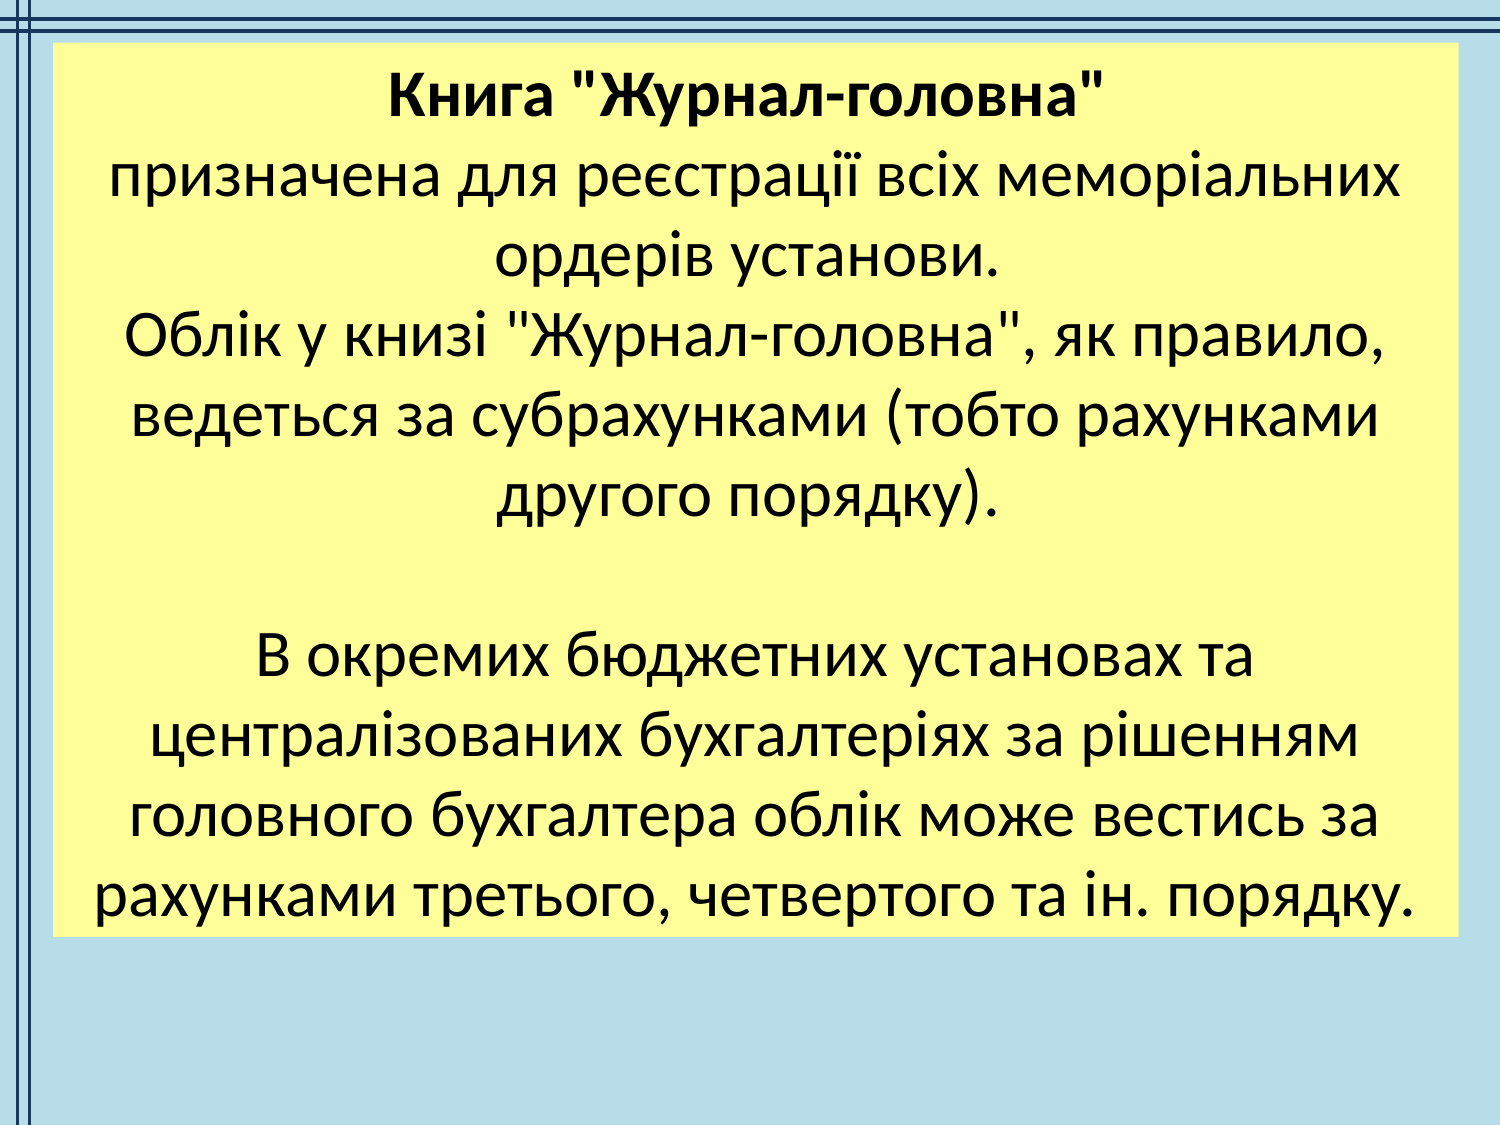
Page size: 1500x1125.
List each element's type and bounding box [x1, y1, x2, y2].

text_box [0, 0, 1500, 1125]
